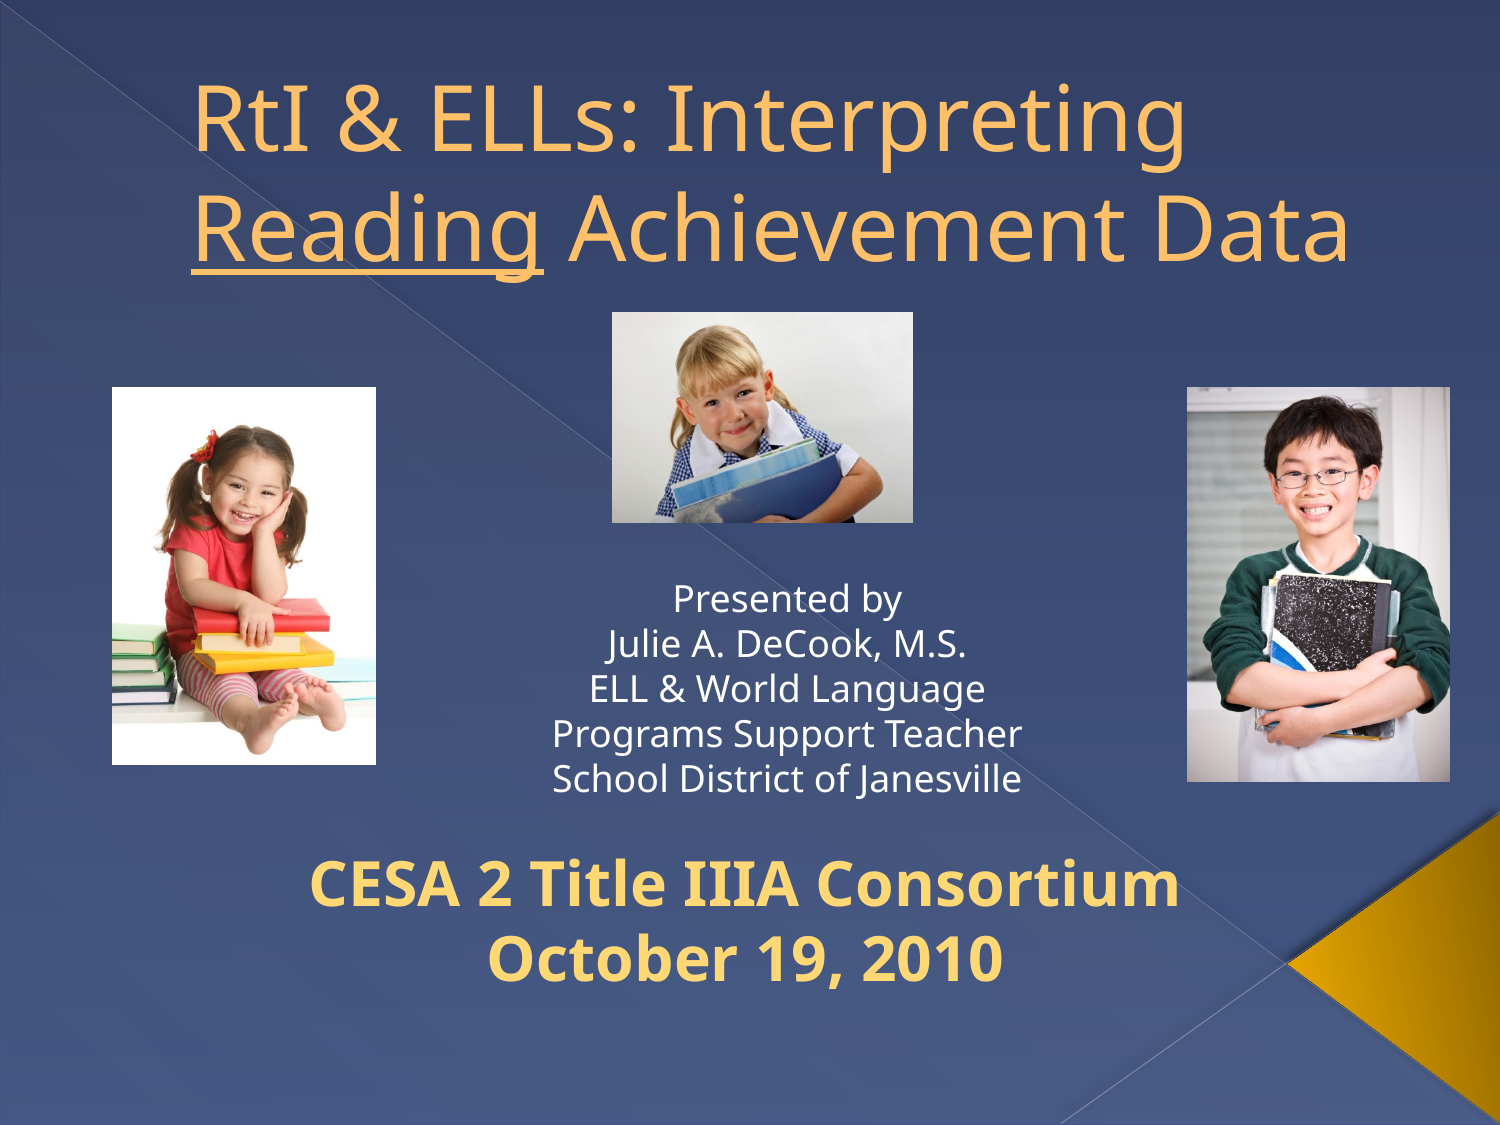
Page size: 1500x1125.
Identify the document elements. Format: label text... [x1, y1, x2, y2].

picture [612, 312, 913, 523]
subtitle CESA 2 Title IIIA Consortium October 19, 2010 [87, 737, 1411, 1025]
text_box Presented by Julie A. DeCook, M.S. ELL & World Language Programs Support Teacher School District of Janesville [485, 560, 1089, 815]
picture [1187, 387, 1451, 782]
picture [112, 387, 376, 766]
title RtI & ELLs: Interpreting Reading Achievement Data [87, 37, 1411, 288]
